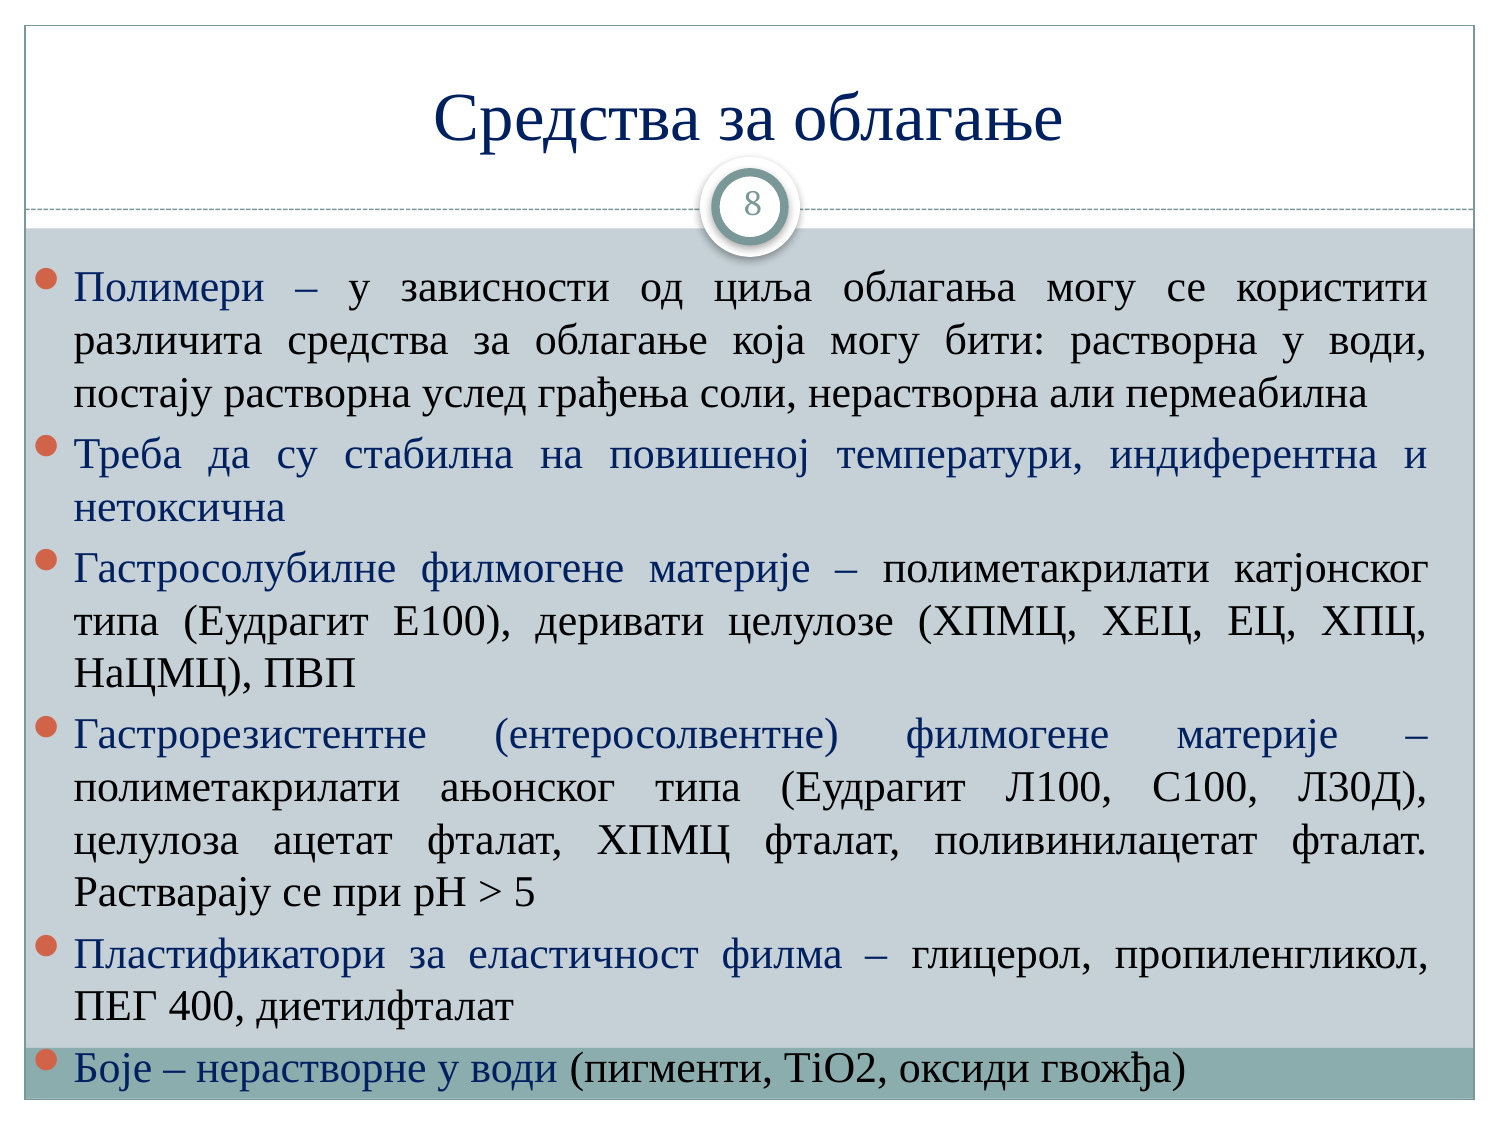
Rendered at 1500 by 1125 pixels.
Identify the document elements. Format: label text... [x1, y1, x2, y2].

slide_number 8 [715, 168, 791, 241]
title Средства за облагање [49, 37, 1450, 162]
list Полимери – у зависности од циља облагања могу се користити различита средства за облагање која могу бити: растворна у води, постају растворна услед грађења соли, нерастворна али пермеабилна Треба да су стабилна на повишеној температури, индиферентна и нетоксична Гастросолубилне филмогене материје – полиметакрилати катјонског типа (Еудрагит Е100), деривати целулозе (ХПМЦ, ХЕЦ, ЕЦ, ХПЦ, НаЦМЦ), ПВП Гастрорезистентне (ентеросолвентне) филмогене материје – полиметакрилати ањонског типа (Еудрагит Л100, С100, Л30Д), целулоза ацетат фталат, ХПМЦ фталат, поливинилацетат фталат. Растварају се при pH > 5 Пластификатори за еластичност филма – глицерол, пропиленгликол, ПЕГ 400, диетилфталат Боје – нерастворне у води (пигменти, ТiО2, оксиди гвожђа) [17, 250, 1445, 1106]
